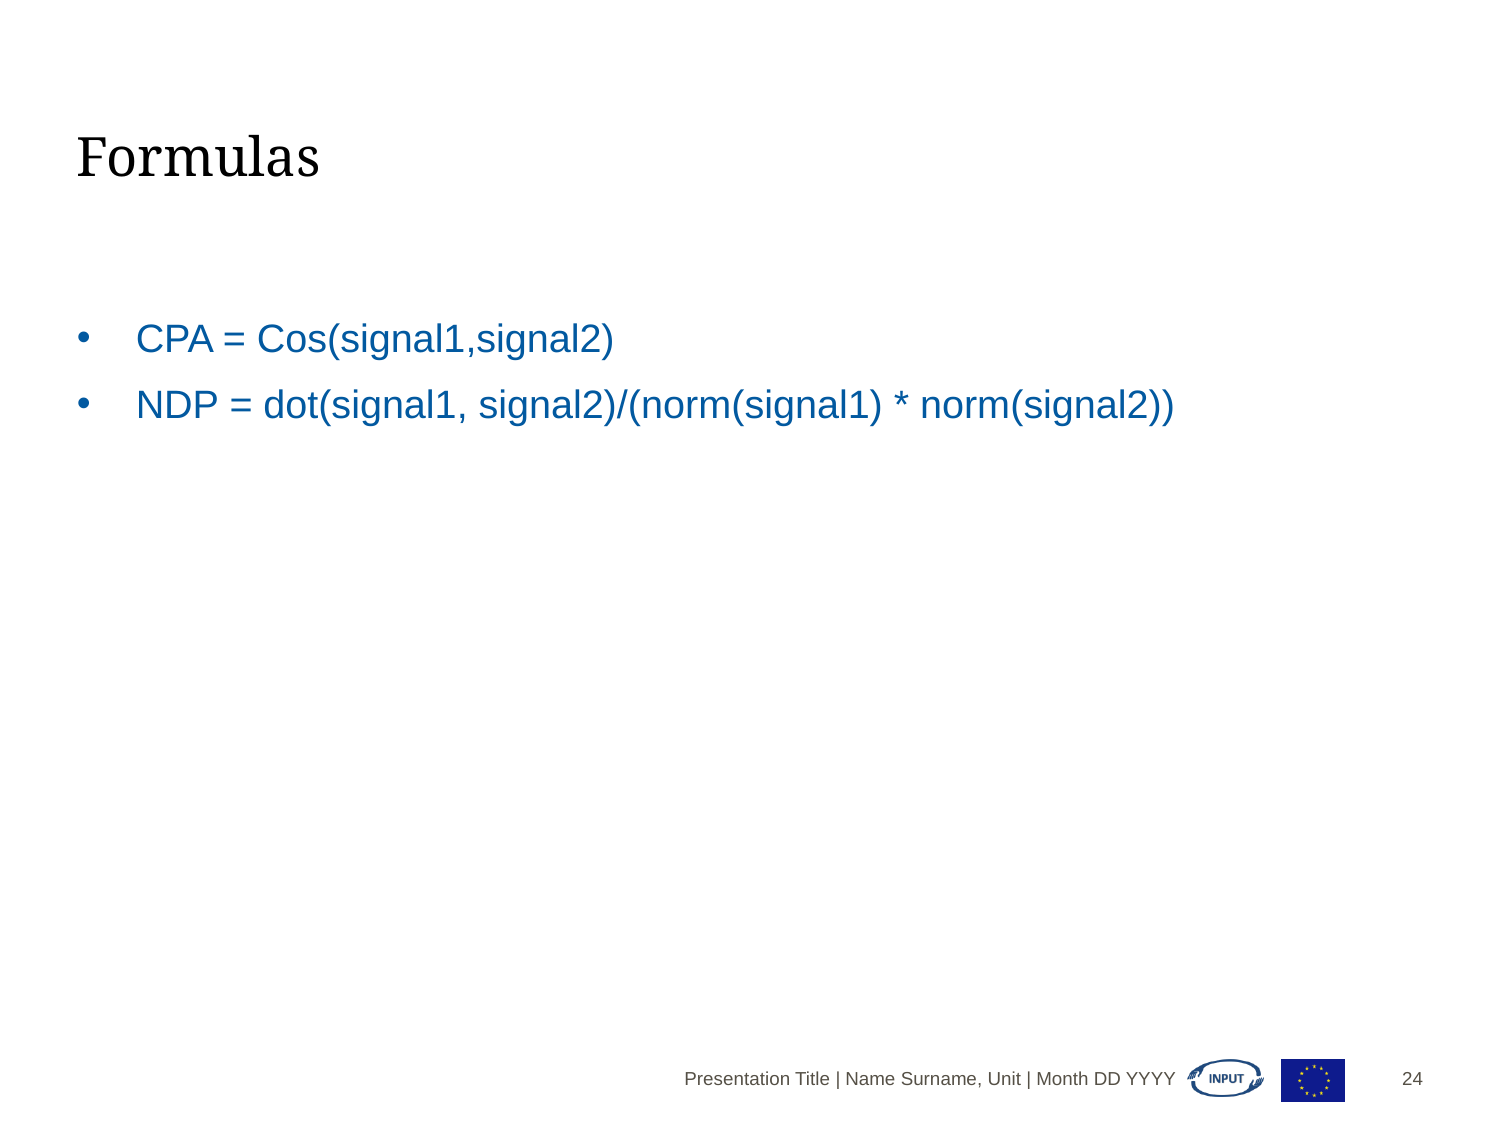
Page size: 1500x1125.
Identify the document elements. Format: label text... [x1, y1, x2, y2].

footer Presentation Title | Name Surname, Unit | Month DD YYYY [76, 1061, 1176, 1094]
list CPA = Cos(signal1,signal2) NDP = dot(signal1, signal2)/(norm(signal1) * norm(signal2)) [76, 314, 1424, 1024]
title Formulas [76, 122, 1424, 194]
picture [1187, 1059, 1264, 1097]
picture [1281, 1059, 1345, 1102]
slide_number 24 [1370, 1061, 1424, 1094]
